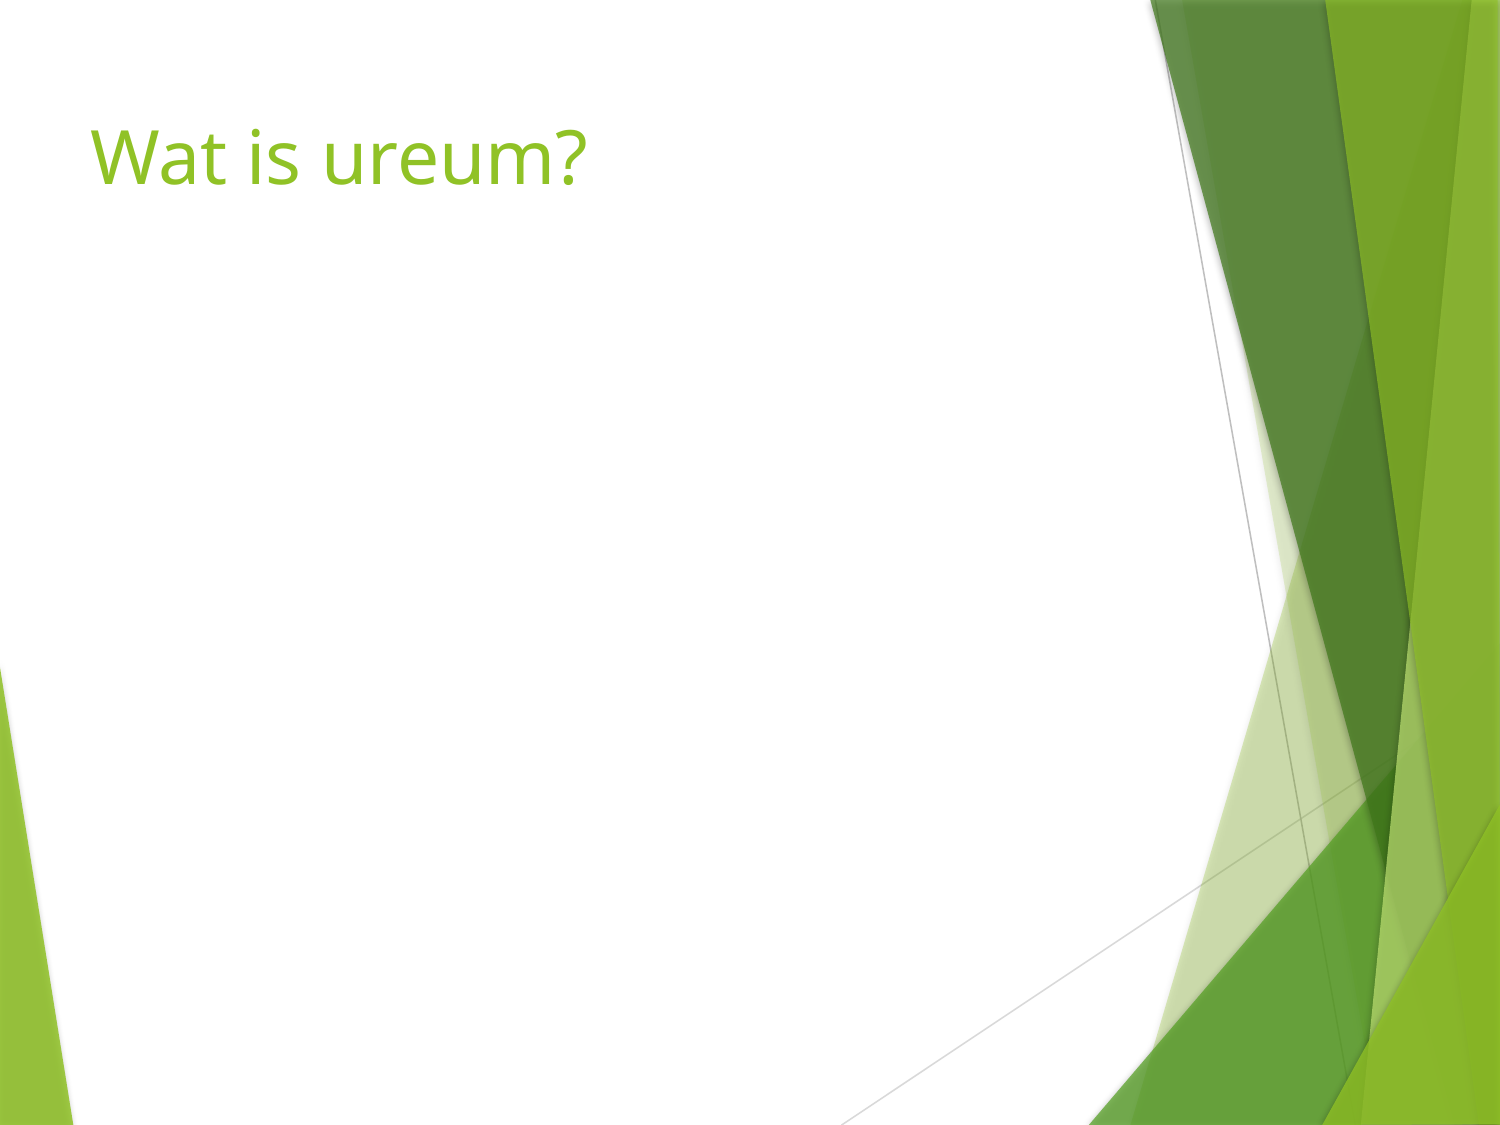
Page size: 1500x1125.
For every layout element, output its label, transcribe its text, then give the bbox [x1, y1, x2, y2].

title Wat is ureum? [75, 101, 1353, 250]
list [159, 267, 1329, 1010]
